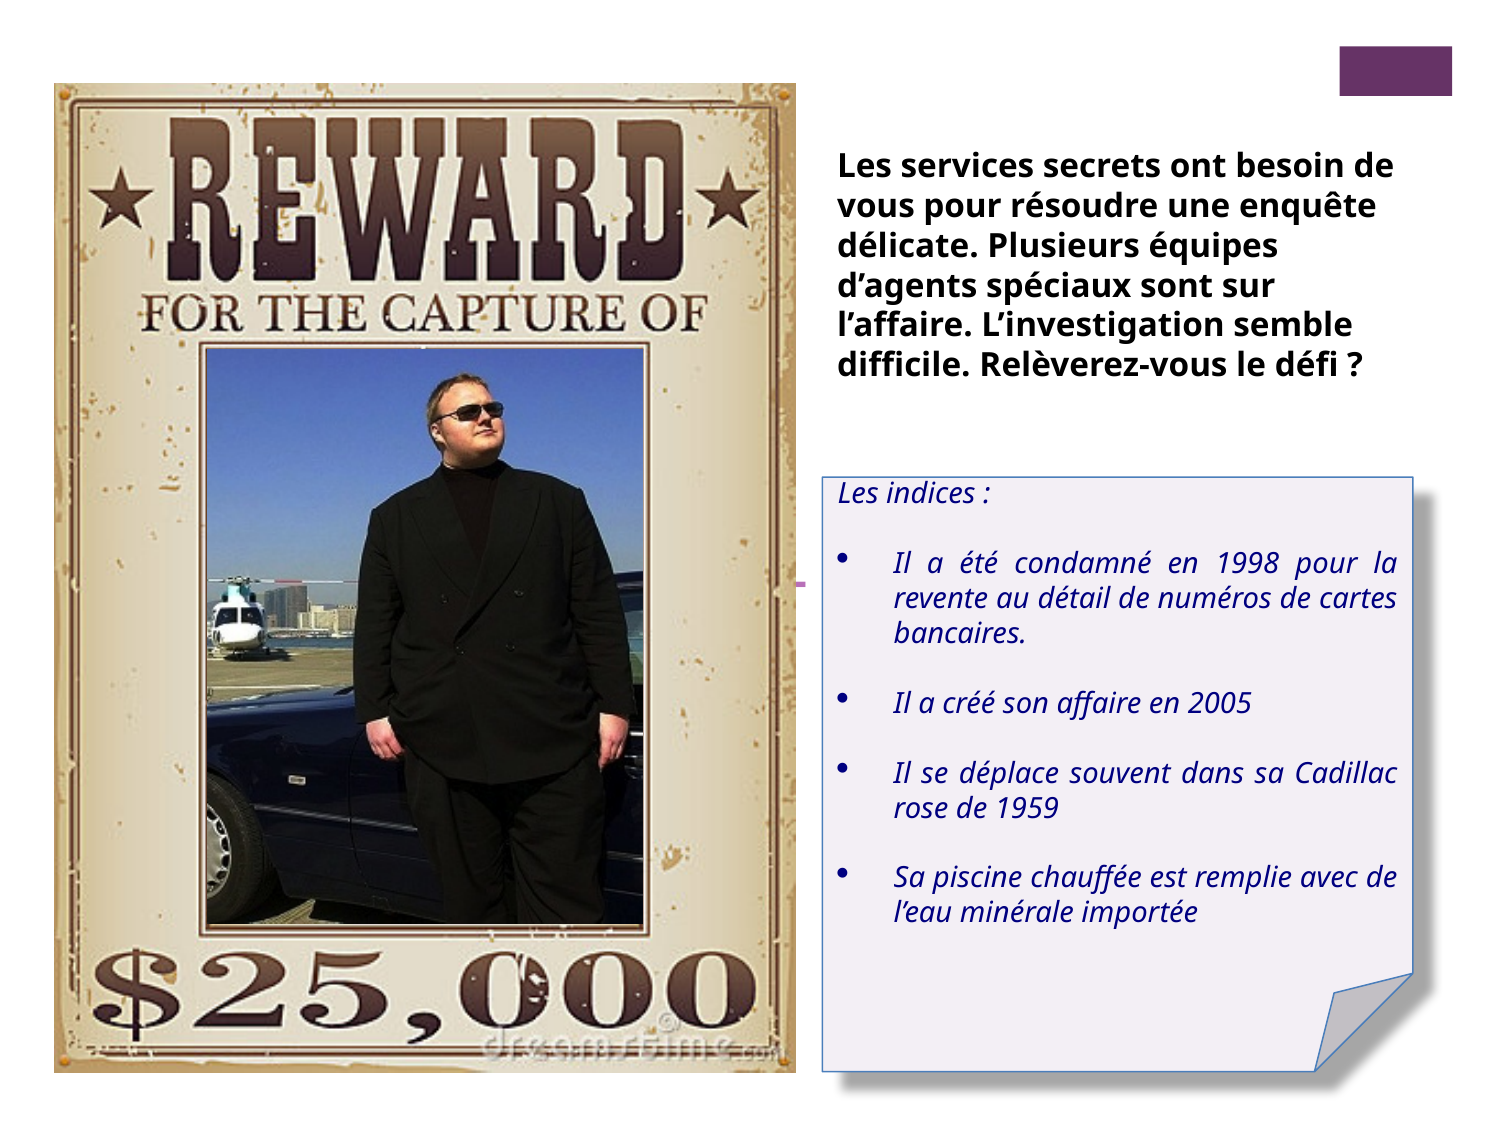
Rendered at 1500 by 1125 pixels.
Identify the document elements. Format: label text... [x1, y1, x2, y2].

text_box Les services secrets ont besoin de vous pour résoudre une enquête délicate. Plusieurs équipes d’agents spéciaux sont sur l’affaire. L’investigation semble difficile. Relèverez-vous le défi ? [822, 136, 1413, 436]
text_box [53, 82, 796, 1074]
text_box Les indices : Il a été condamné en 1998 pour la revente au détail de numéros de cartes bancaires. Il a créé son affaire en 2005 Il se déplace souvent dans sa Cadillac rose de 1959 Sa piscine chauffée est remplie avec de l’eau minérale importée [822, 477, 1413, 1072]
